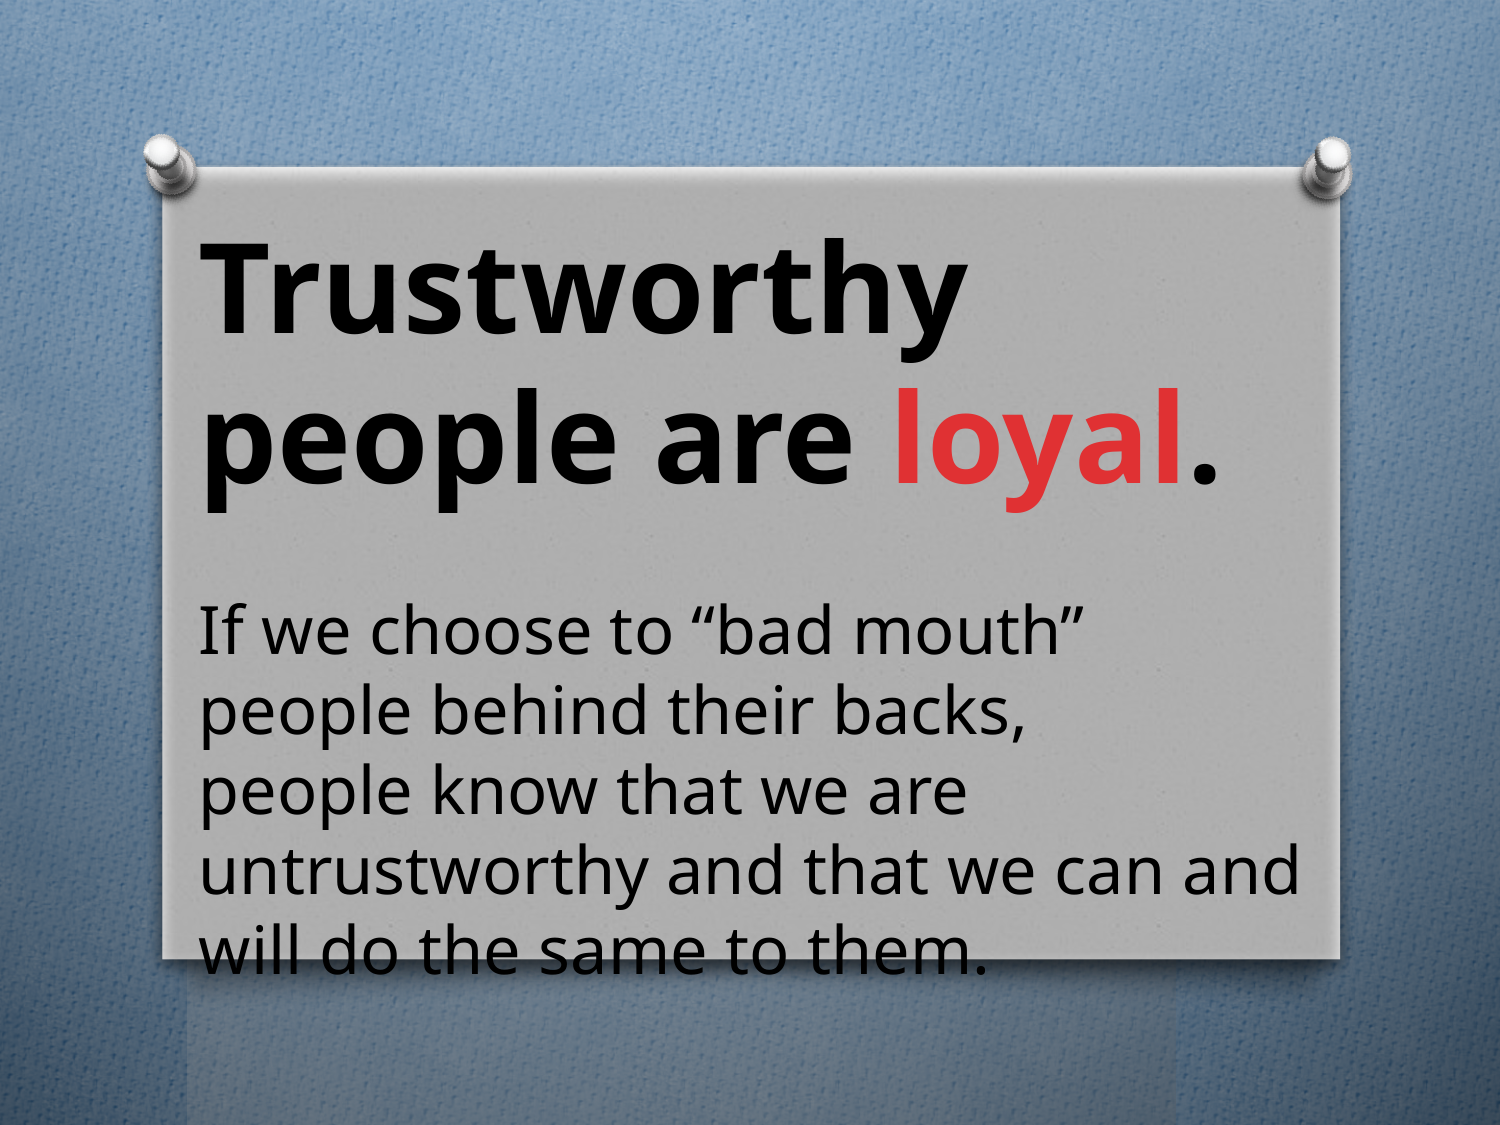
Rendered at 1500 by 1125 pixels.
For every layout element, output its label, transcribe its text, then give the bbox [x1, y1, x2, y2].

picture [112, 100, 235, 218]
picture [1274, 109, 1396, 221]
text_box Trustworthy people are loyal. If we choose to “bad mouth” people behind their backs, people know that we are untrustworthy and that we can and will do the same to them. [184, 200, 1333, 996]
